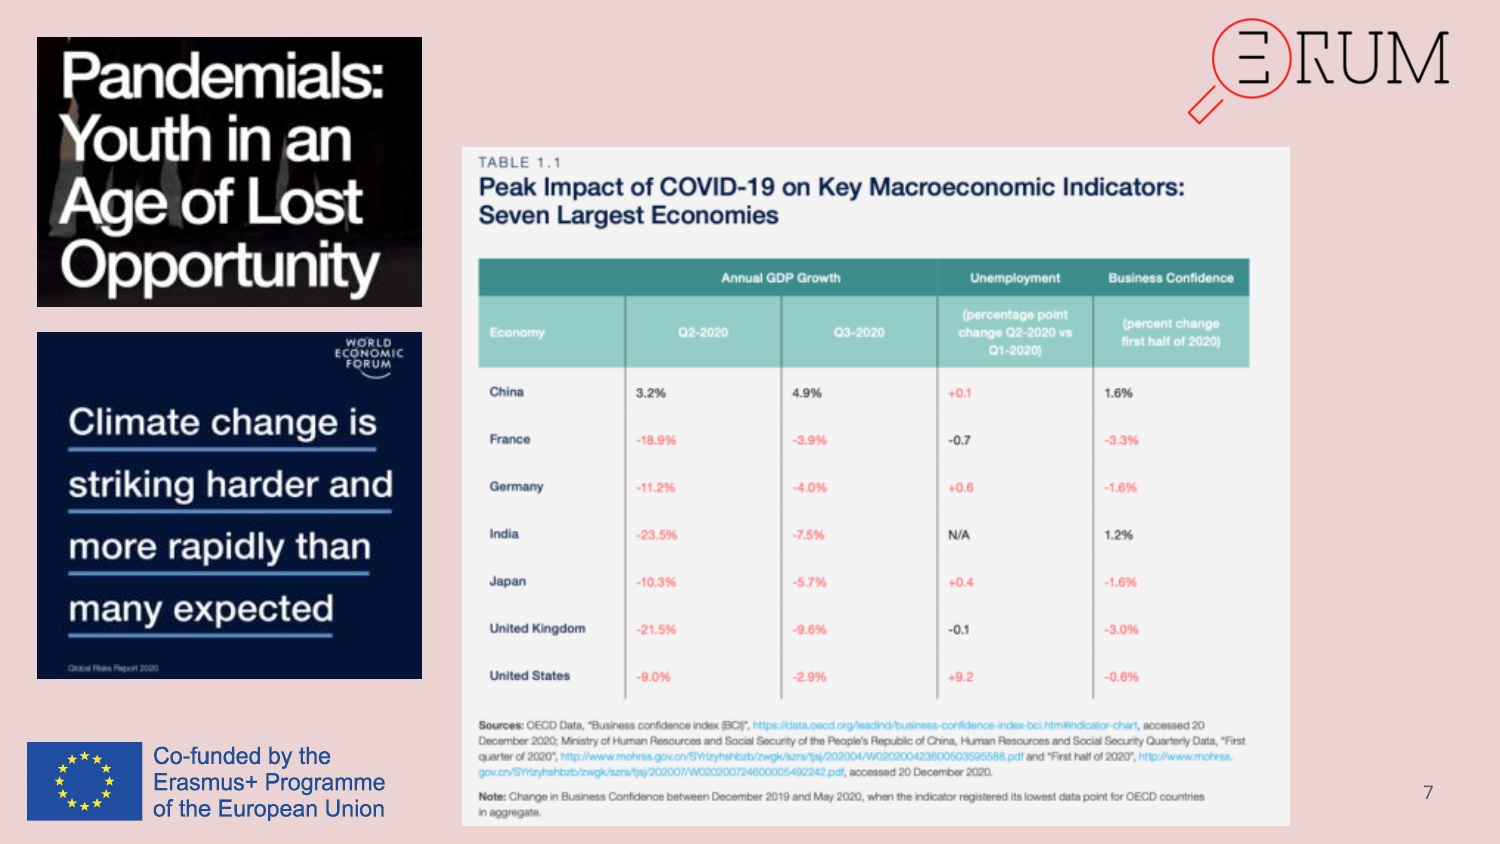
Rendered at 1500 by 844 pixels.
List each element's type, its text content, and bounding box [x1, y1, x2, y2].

picture [1136, 0, 1500, 137]
slide_number 7 [1358, 761, 1449, 826]
picture [27, 742, 385, 821]
picture [37, 37, 422, 307]
picture [462, 147, 1291, 827]
picture [37, 332, 422, 680]
